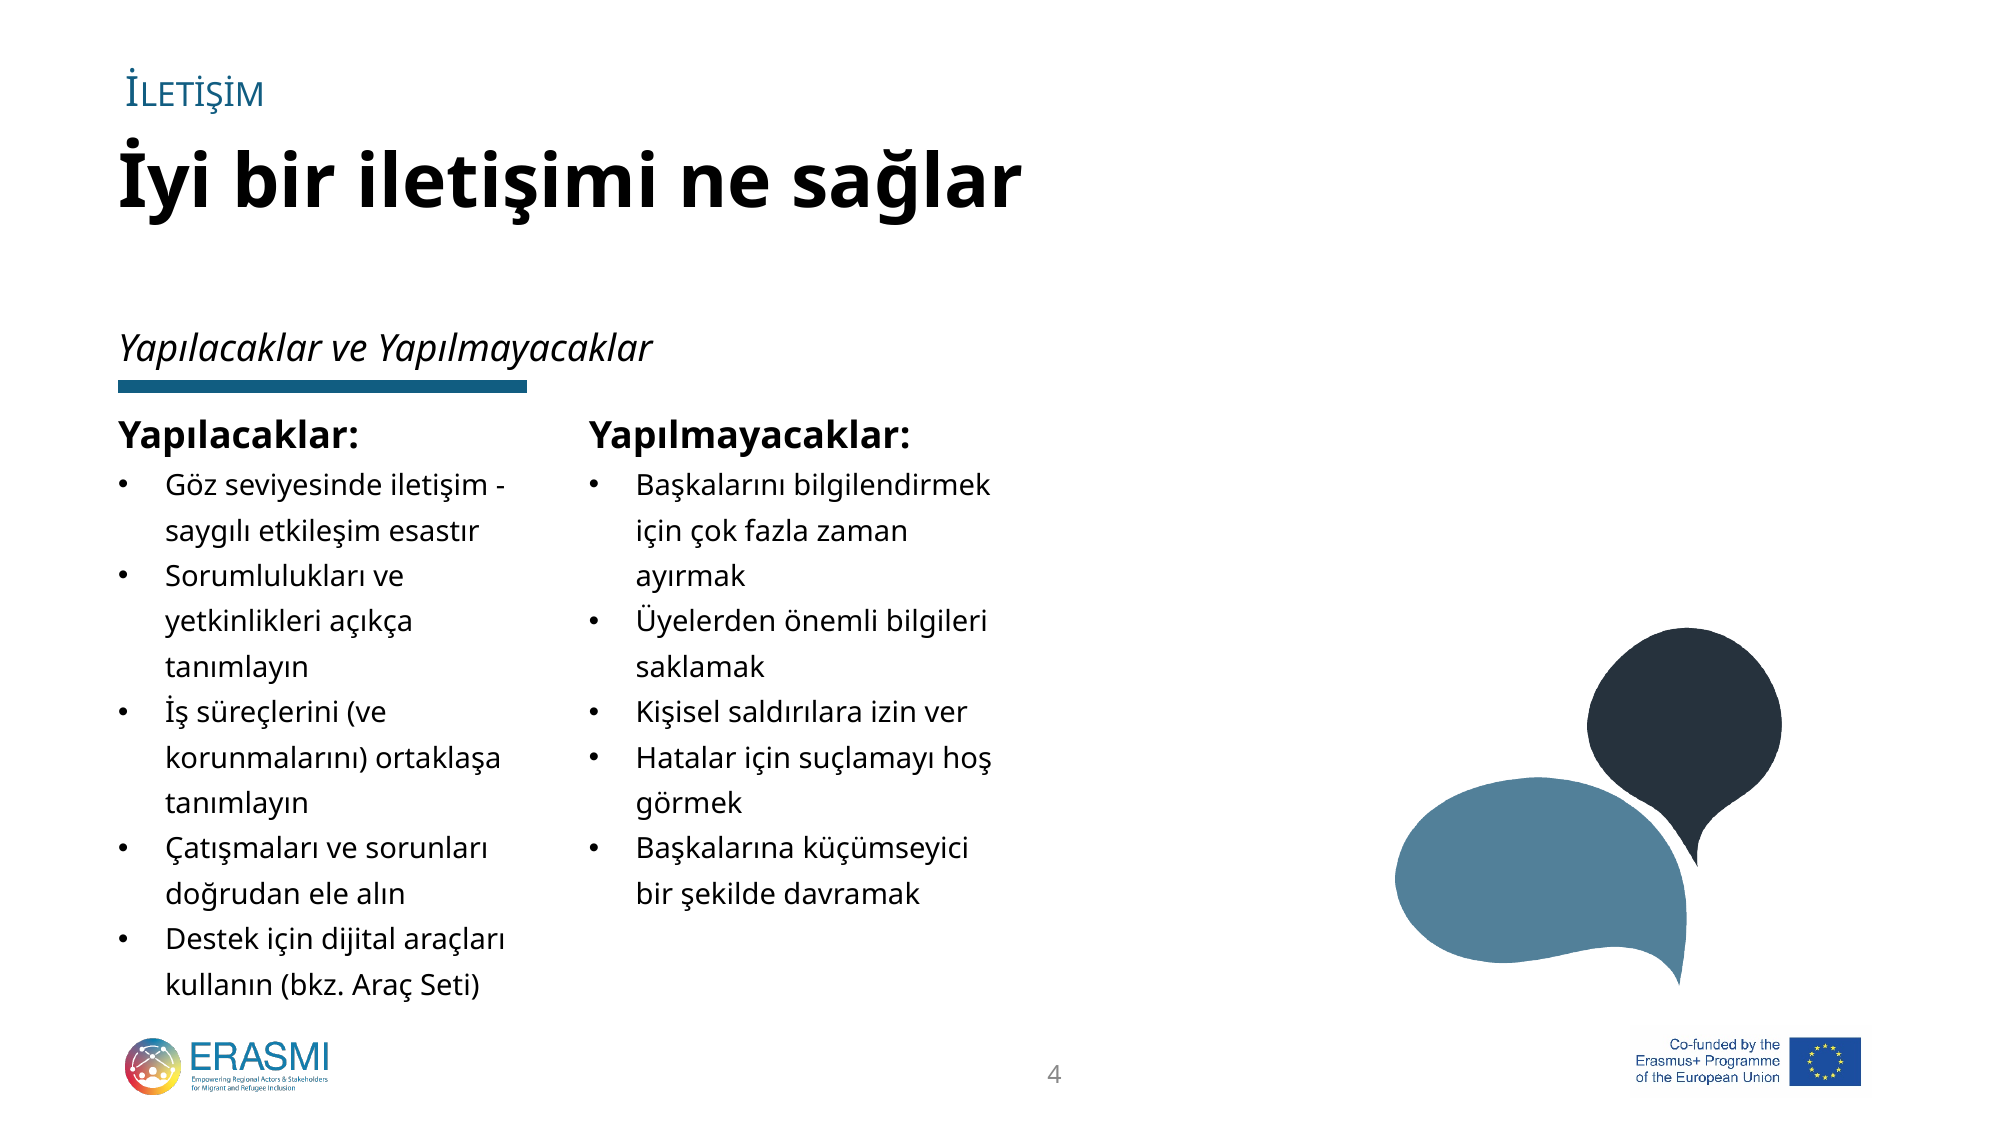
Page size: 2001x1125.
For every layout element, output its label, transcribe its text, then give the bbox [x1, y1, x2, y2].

picture [1630, 1025, 1872, 1098]
list Yapılacaklar ve Yapılmayacaklar [117, 310, 680, 371]
text_box [117, 188, 1049, 262]
picture [1395, 626, 1782, 987]
list Yapılacaklar: Göz seviyesinde iletişim - saygılı etkileşim esastır Sorumlulukları ve yetkinlikleri açıkça tanımlayın İş süreçlerini (ve korunmalarını) ortaklaşa tanımlayın Çatışmaları ve sorunları doğrudan ele alın Destek için dijital araçları kullanın (bkz. Araç Seti) Yapılmayacaklar: Başkalarını bilgilendirmek için çok fazla zaman ayırmak Üyelerden önemli bilgileri saklamak Kişisel saldırılara izin ver Hatalar için suçlamayı hoş görmek Başkalarına küçümseyici bir şekilde davramak [117, 396, 1472, 1081]
title İyi bir iletişimi ne sağlar [117, 138, 1472, 297]
picture [118, 1081, 332, 1098]
